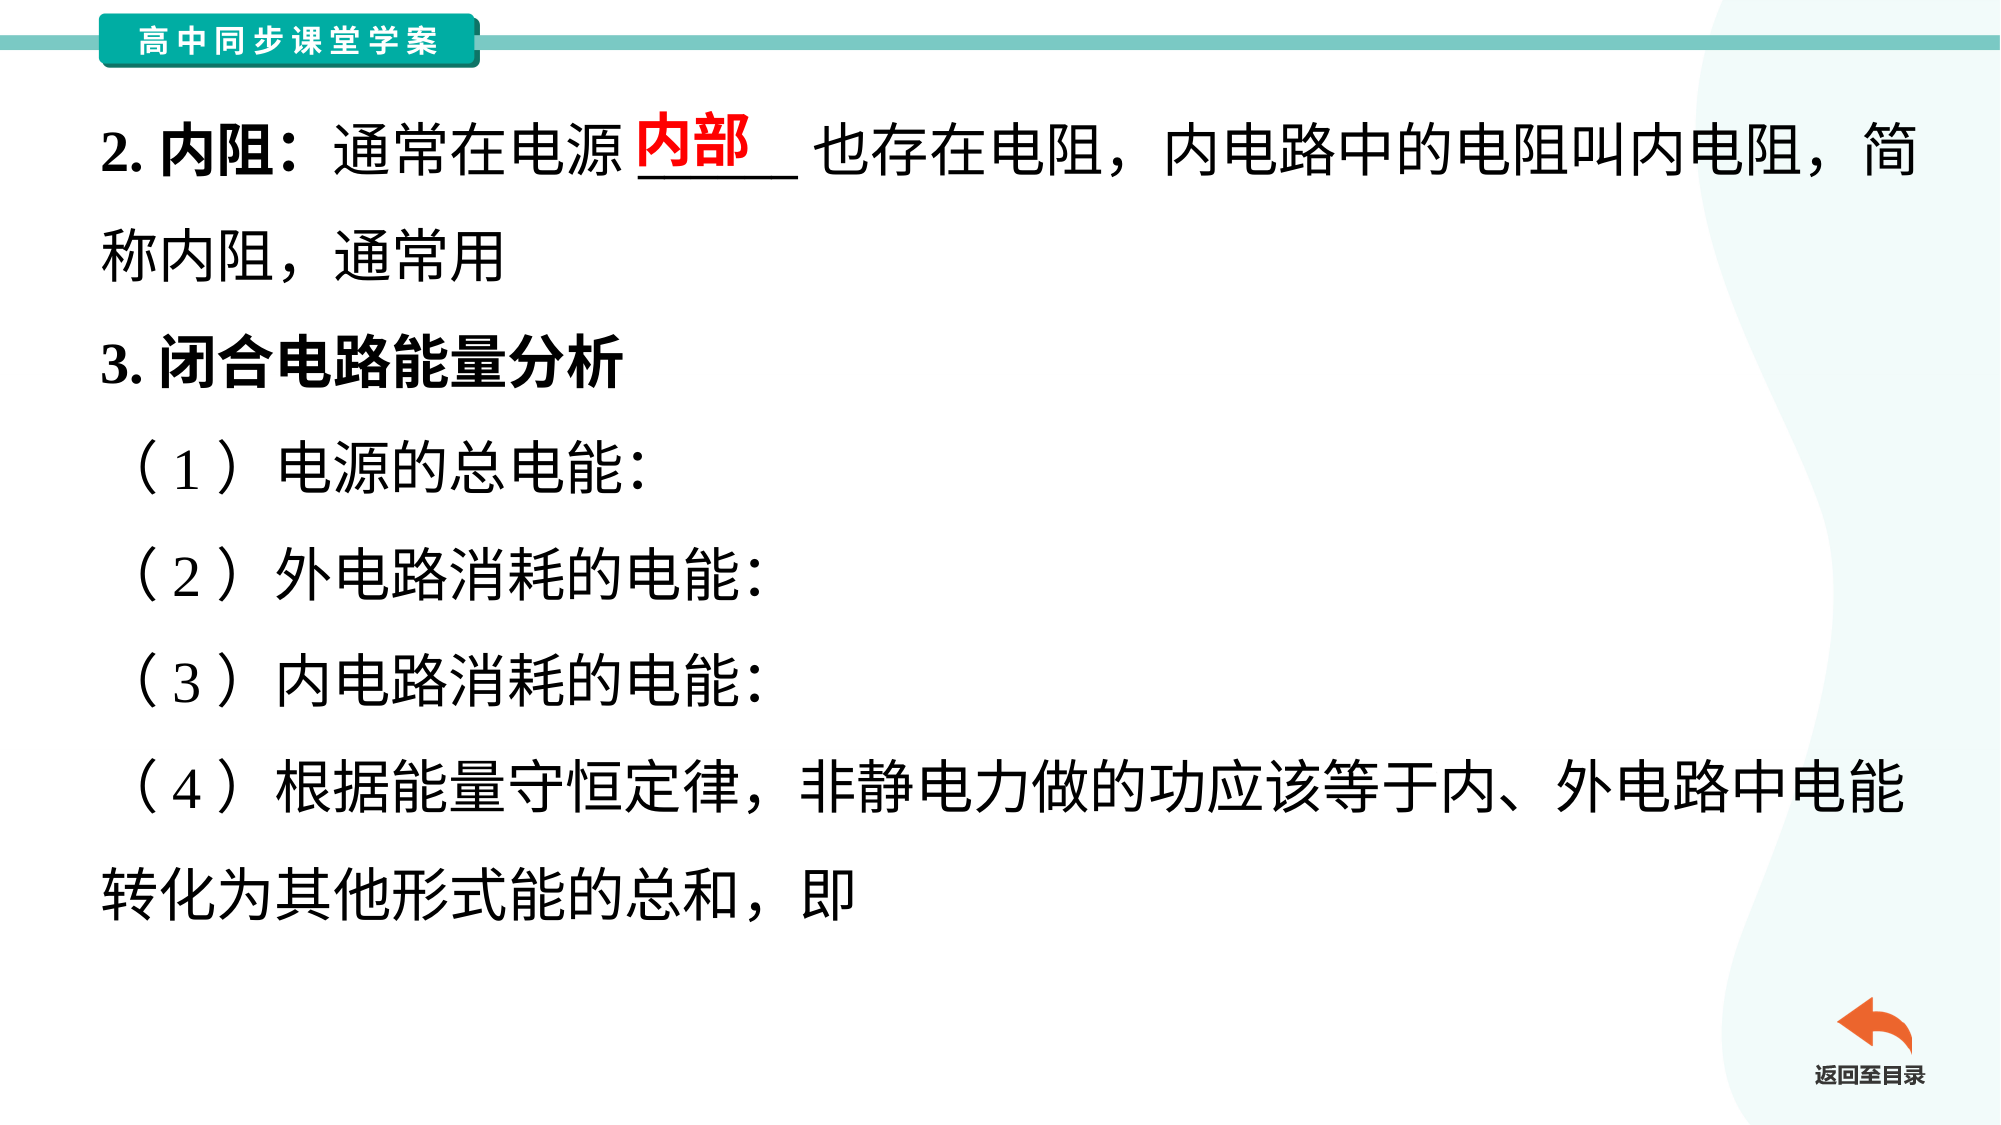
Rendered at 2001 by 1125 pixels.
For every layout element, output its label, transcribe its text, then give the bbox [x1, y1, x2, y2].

picture [0, 0, 2000, 1125]
text_box 内部 [612, 71, 773, 163]
